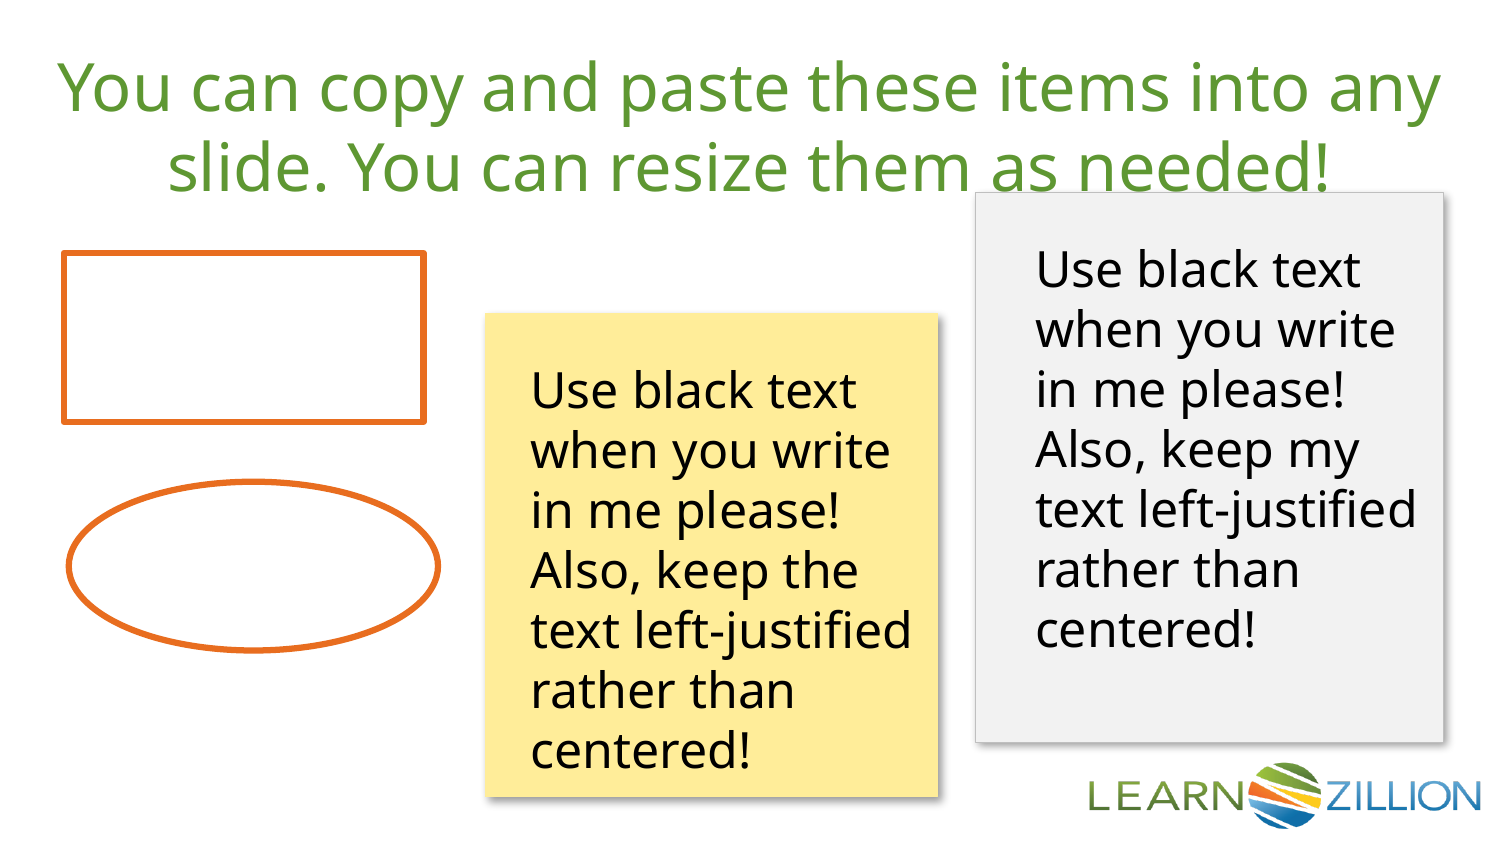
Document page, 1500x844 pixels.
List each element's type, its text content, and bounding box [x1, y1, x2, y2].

text_box Use black text when you write in me please! Also, keep the text left-justified rather than centered! [485, 313, 938, 798]
text_box Use black text when you write in me please! Also, keep my text left-justified rather than centered! [974, 192, 1445, 743]
text_box [63, 252, 424, 423]
picture [1087, 759, 1482, 831]
text_box You can copy and paste these items into any slide. You can resize them as needed! [37, 37, 1463, 212]
text_box [67, 480, 439, 652]
